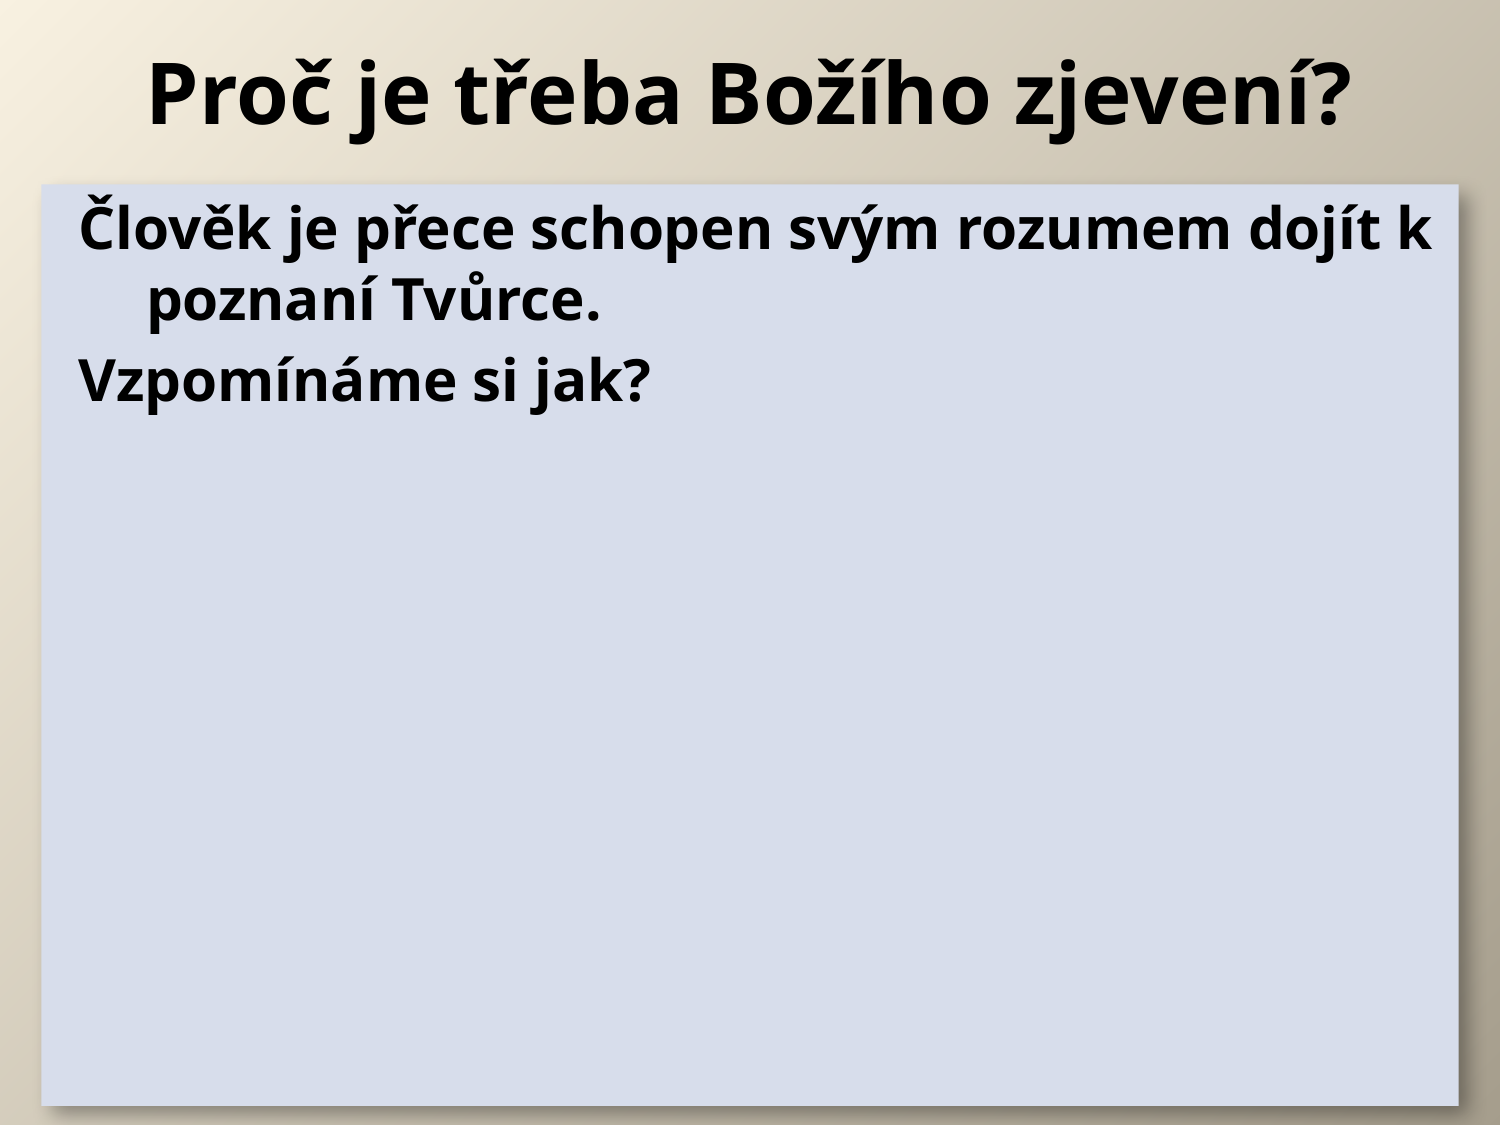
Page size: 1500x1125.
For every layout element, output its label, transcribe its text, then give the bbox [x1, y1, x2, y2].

list Člověk je přece schopen svým rozumem dojít k poznaní Tvůrce. Vzpomínáme si jak? [41, 184, 1459, 1107]
title Proč je třeba Božího zjevení? [17, 19, 1483, 161]
